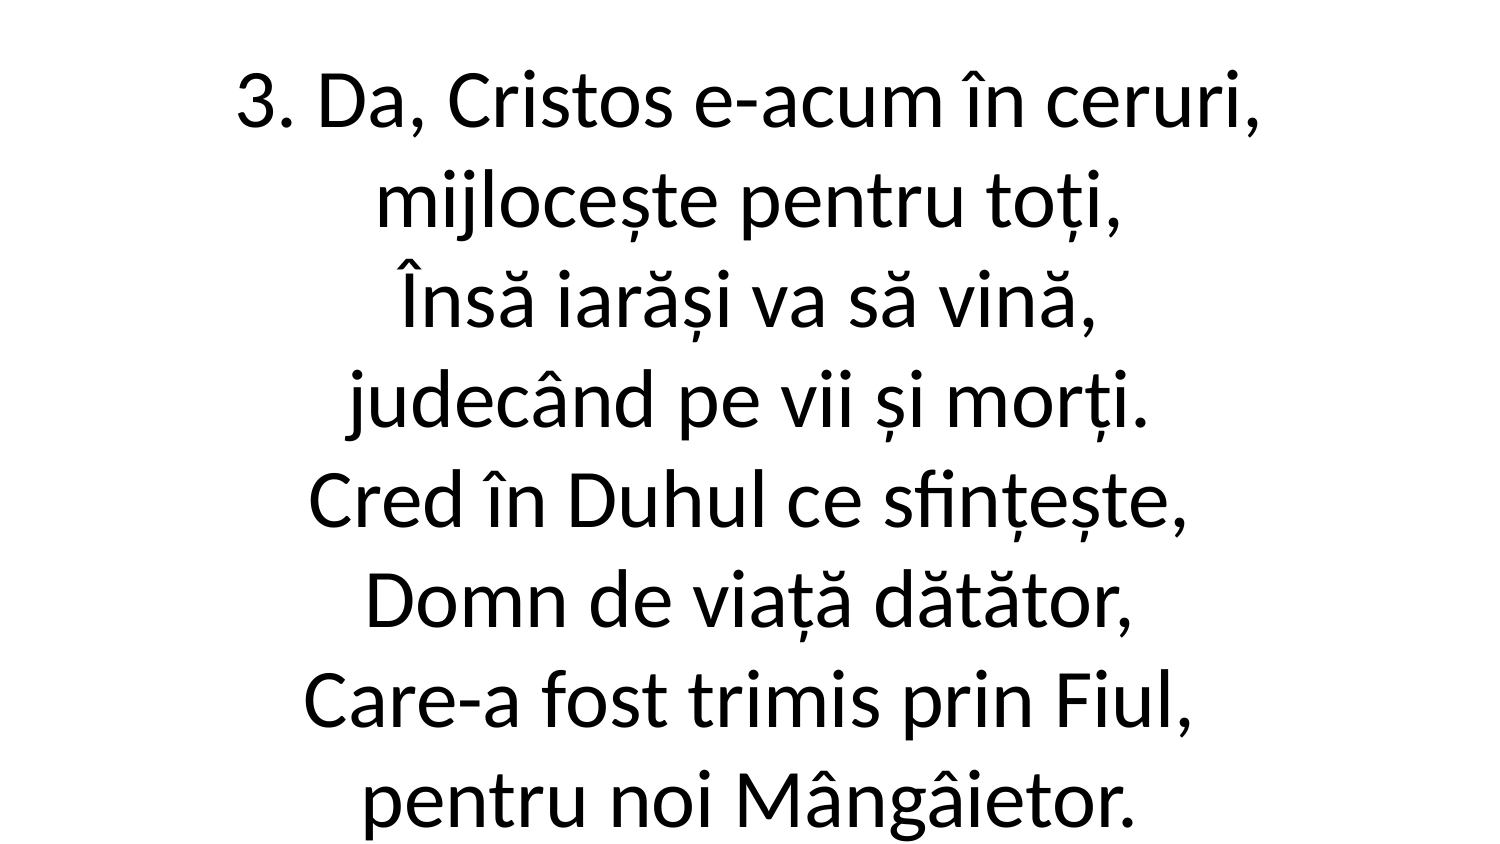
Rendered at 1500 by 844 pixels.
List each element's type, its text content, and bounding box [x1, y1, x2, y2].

text_box 3. Da, Cristos e-acum în ceruri, mijlocește pentru toți, Însă iarăși va să vină, judecând pe vii și morți. Cred în Duhul ce sfințește, Domn de viață dătător, Care-a fost trimis prin Fiul, pentru noi Mângâietor. [219, 0, 1280, 844]
